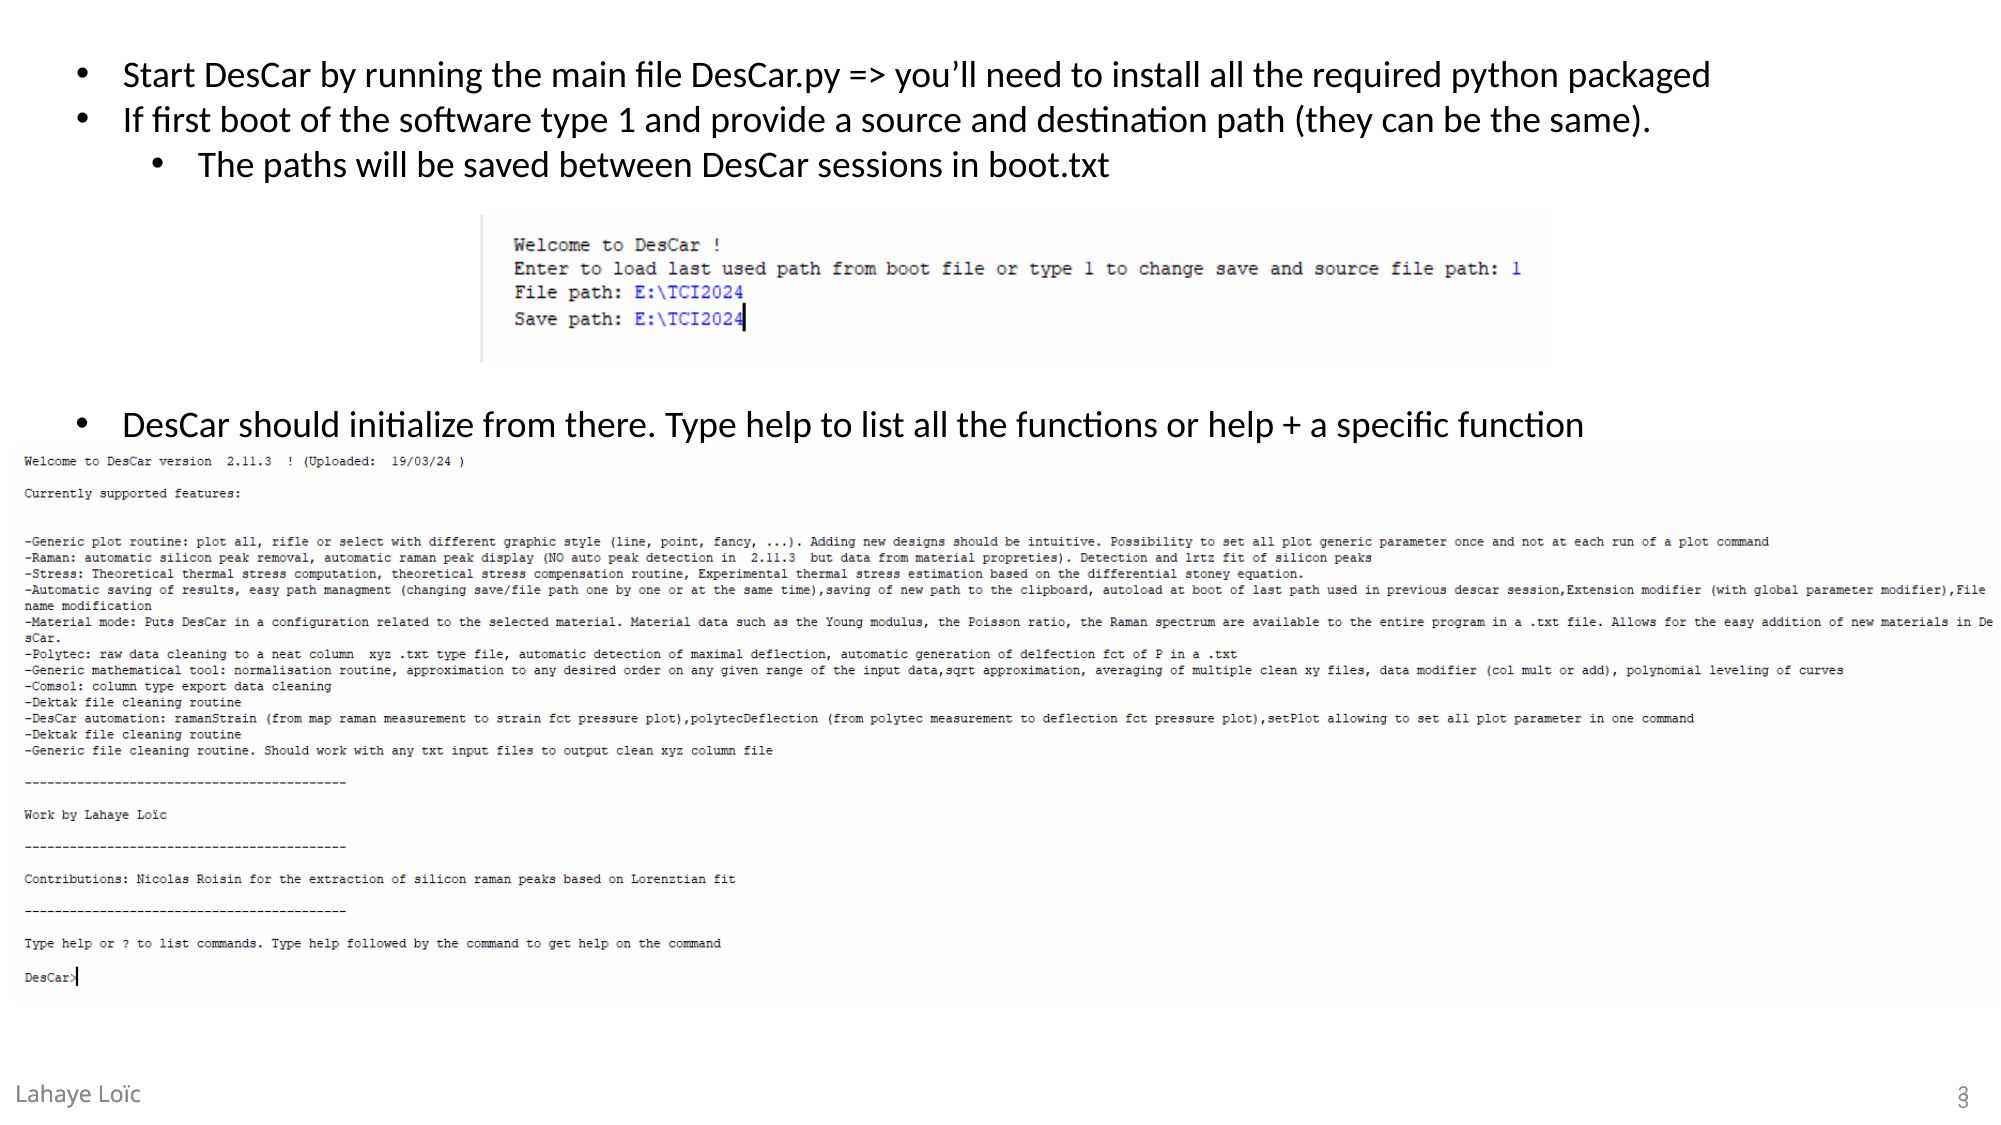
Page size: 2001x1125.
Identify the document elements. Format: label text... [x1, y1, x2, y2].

text_box Lahaye Loïc [0, 1071, 156, 1115]
text_box Start DesCar by running the main file DesCar.py => you’ll need to install all the required python packaged If first boot of the software type 1 and provide a source and destination path (they can be the same). The paths will be saved between DesCar sessions in boot.txt [61, 42, 1729, 193]
picture [480, 215, 1552, 363]
picture [15, 445, 2000, 1001]
text_box 3 [1534, 1069, 1984, 1125]
text_box DesCar should initialize from there. Type help to list all the functions or help + a specific function [60, 392, 1602, 445]
slide_number 3 [1534, 1061, 1985, 1122]
